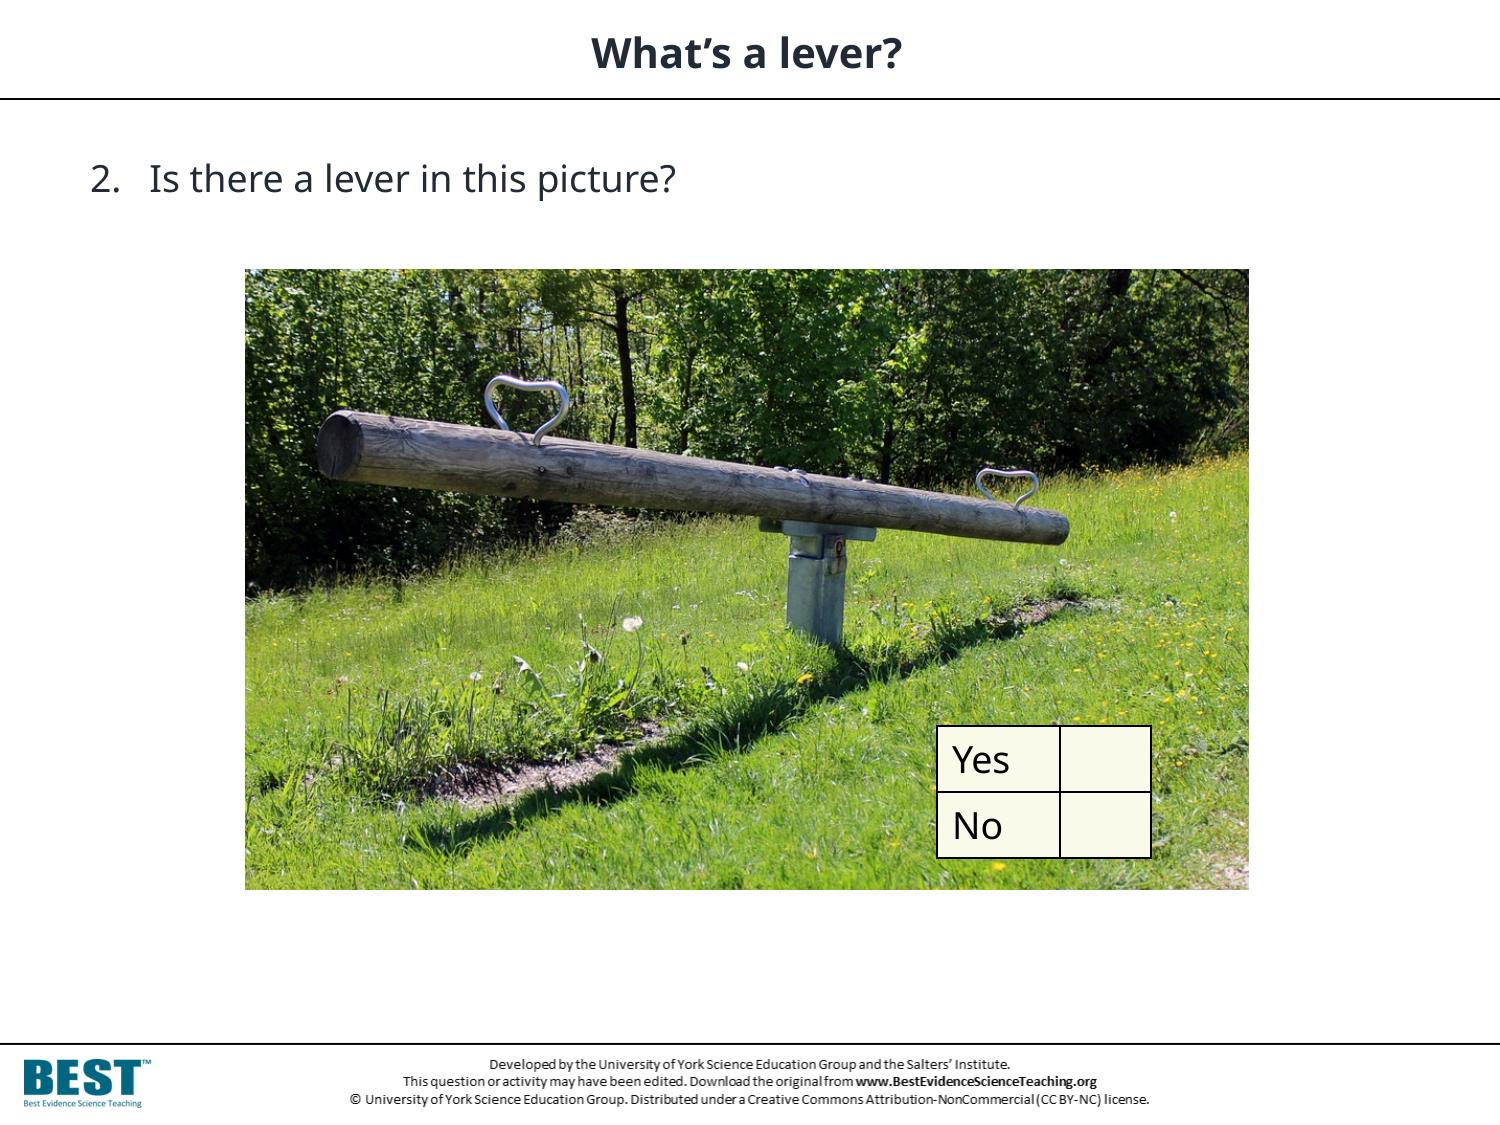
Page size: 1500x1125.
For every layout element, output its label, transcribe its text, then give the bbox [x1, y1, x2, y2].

text_box What’s a lever? [23, 4, 1471, 98]
picture [0, 98, 1500, 1118]
